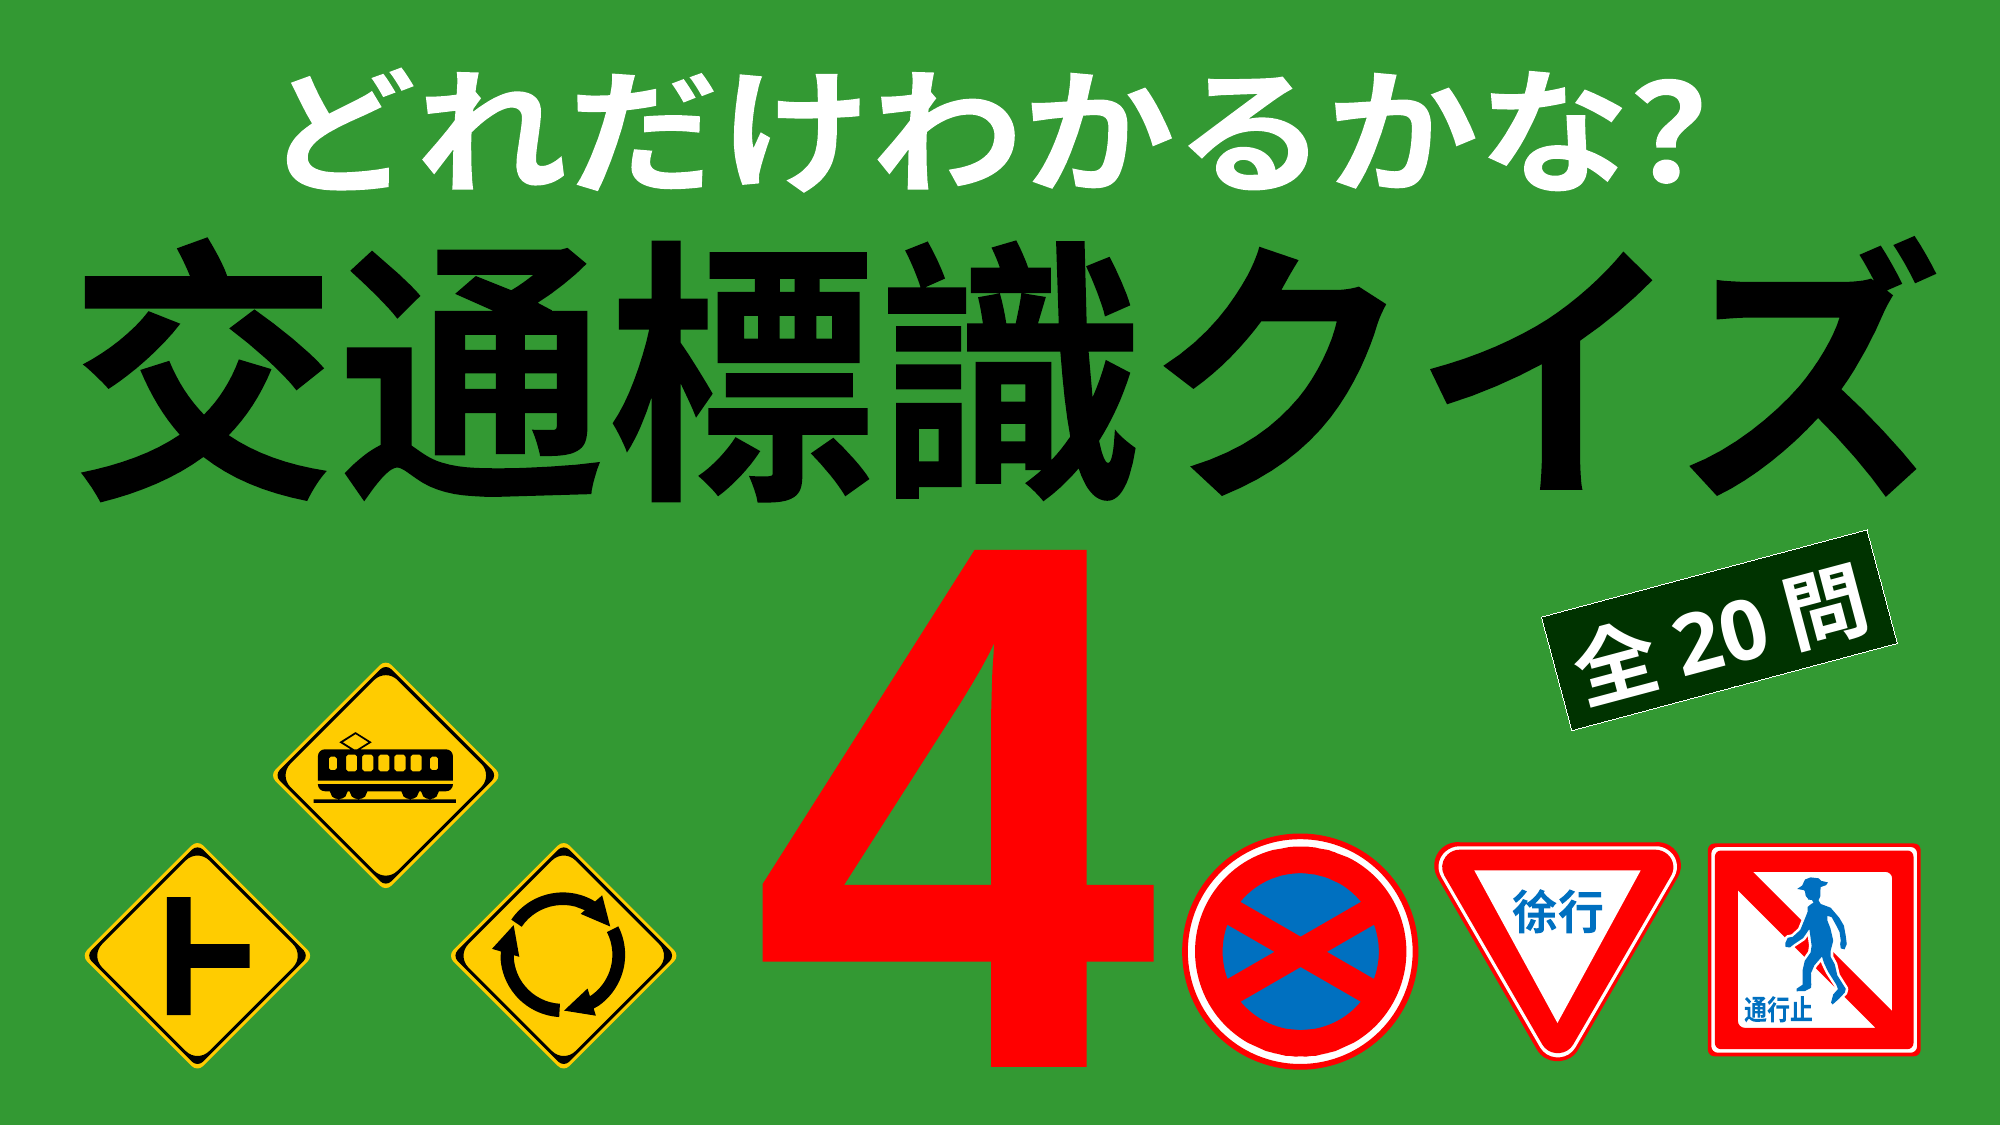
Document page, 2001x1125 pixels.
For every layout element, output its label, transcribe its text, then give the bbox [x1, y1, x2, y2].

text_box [1181, 833, 1419, 1070]
text_box 全20問 [1541, 529, 1898, 731]
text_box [1707, 843, 1921, 1057]
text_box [84, 842, 311, 1069]
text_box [1433, 841, 1682, 1062]
text_box [0, 0, 2000, 1125]
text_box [272, 662, 499, 889]
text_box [450, 842, 677, 1069]
